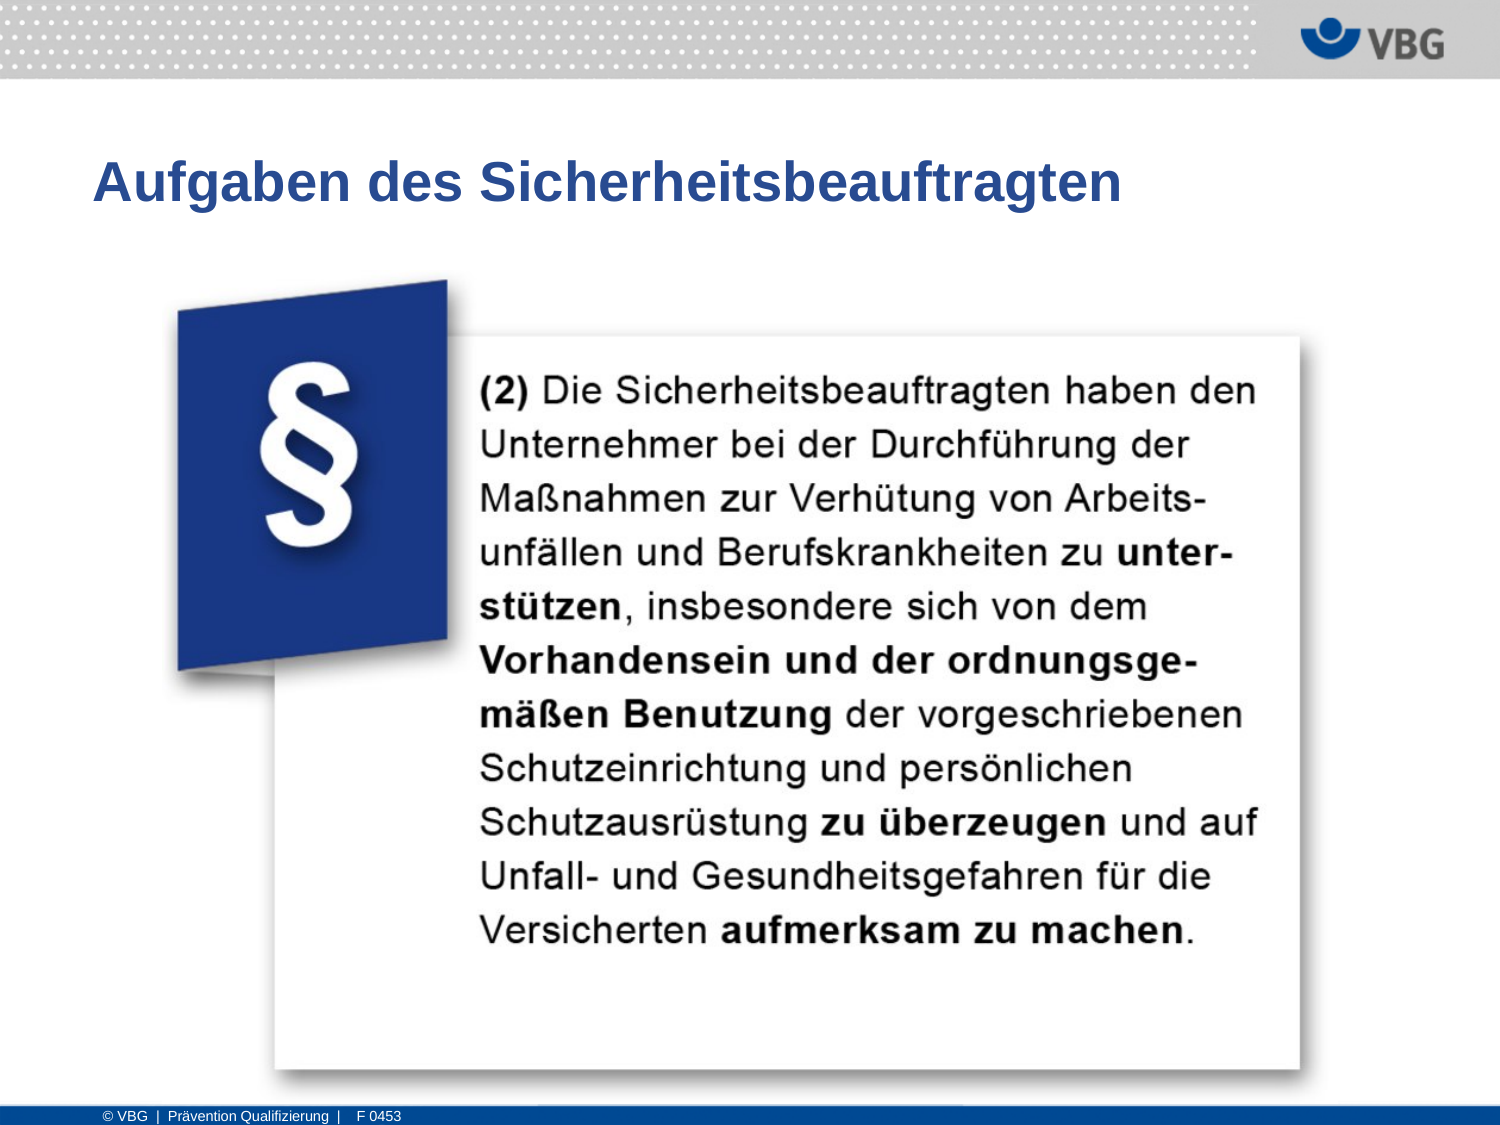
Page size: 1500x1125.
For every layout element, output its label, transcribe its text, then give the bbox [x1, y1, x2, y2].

title Aufgaben des Sicherheitsbeauftragten [92, 112, 1410, 254]
picture [0, 0, 1500, 1125]
list F 0453 [356, 1108, 547, 1125]
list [162, 270, 1338, 1104]
